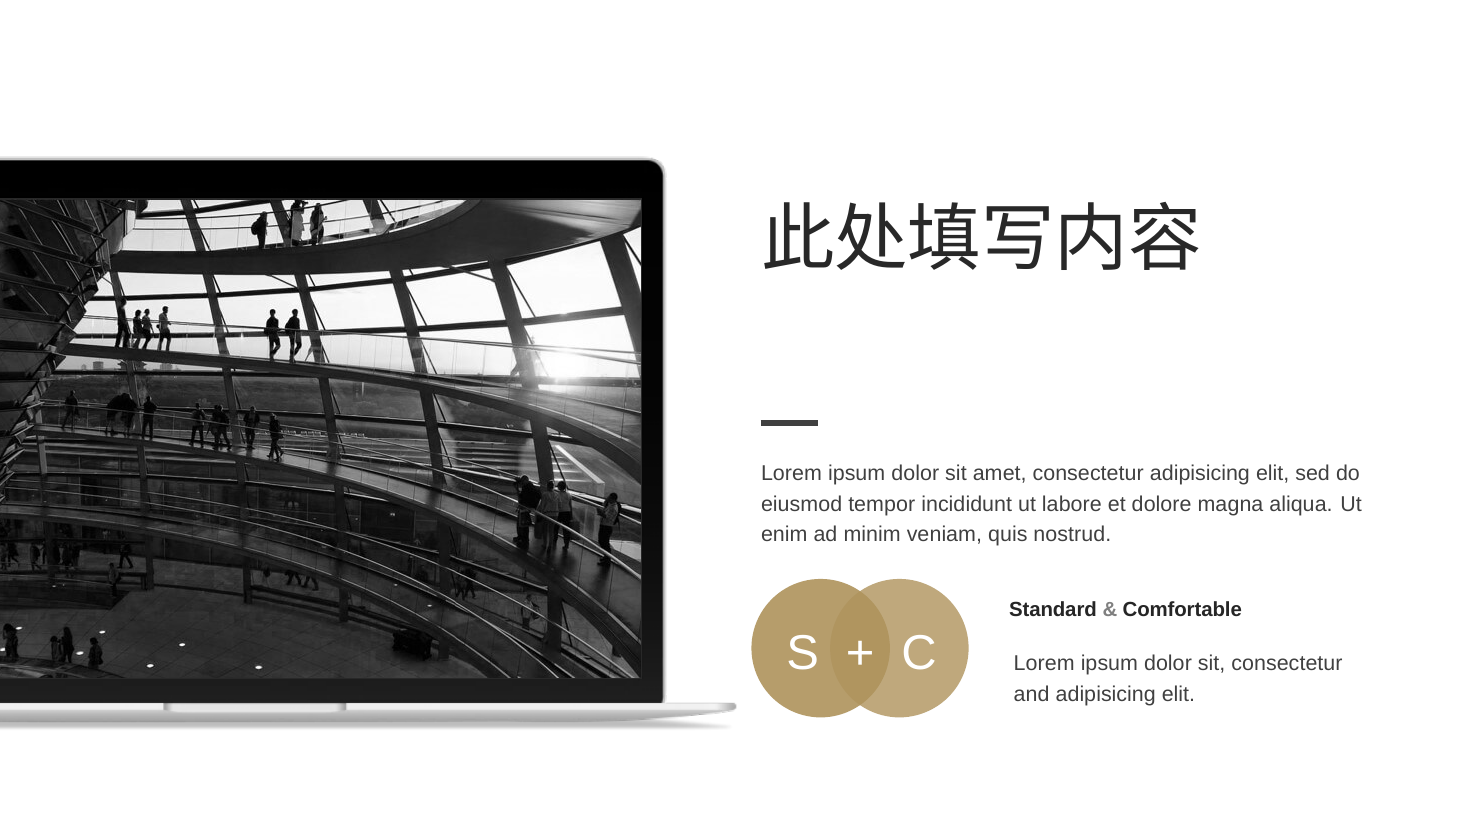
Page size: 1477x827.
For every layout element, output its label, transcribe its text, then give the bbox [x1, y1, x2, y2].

text_box [799, 577, 859, 612]
text_box Lorem ipsum dolor sit, consectetur and adipisicing elit. [998, 636, 1395, 713]
text_box 此处填写内容 [799, 166, 1390, 287]
picture [0, 79, 799, 759]
text_box [799, 687, 859, 719]
text_box Standard & Comfortable [994, 588, 1395, 628]
text_box S + C [799, 612, 958, 687]
text_box Lorem ipsum dolor sit amet, consectetur adipisicing elit, sed do eiusmod tempor incididunt ut labore et dolore magna aliqua. Ut enim ad minim veniam, quis nostrud. [799, 446, 1407, 554]
text_box [839, 577, 970, 719]
